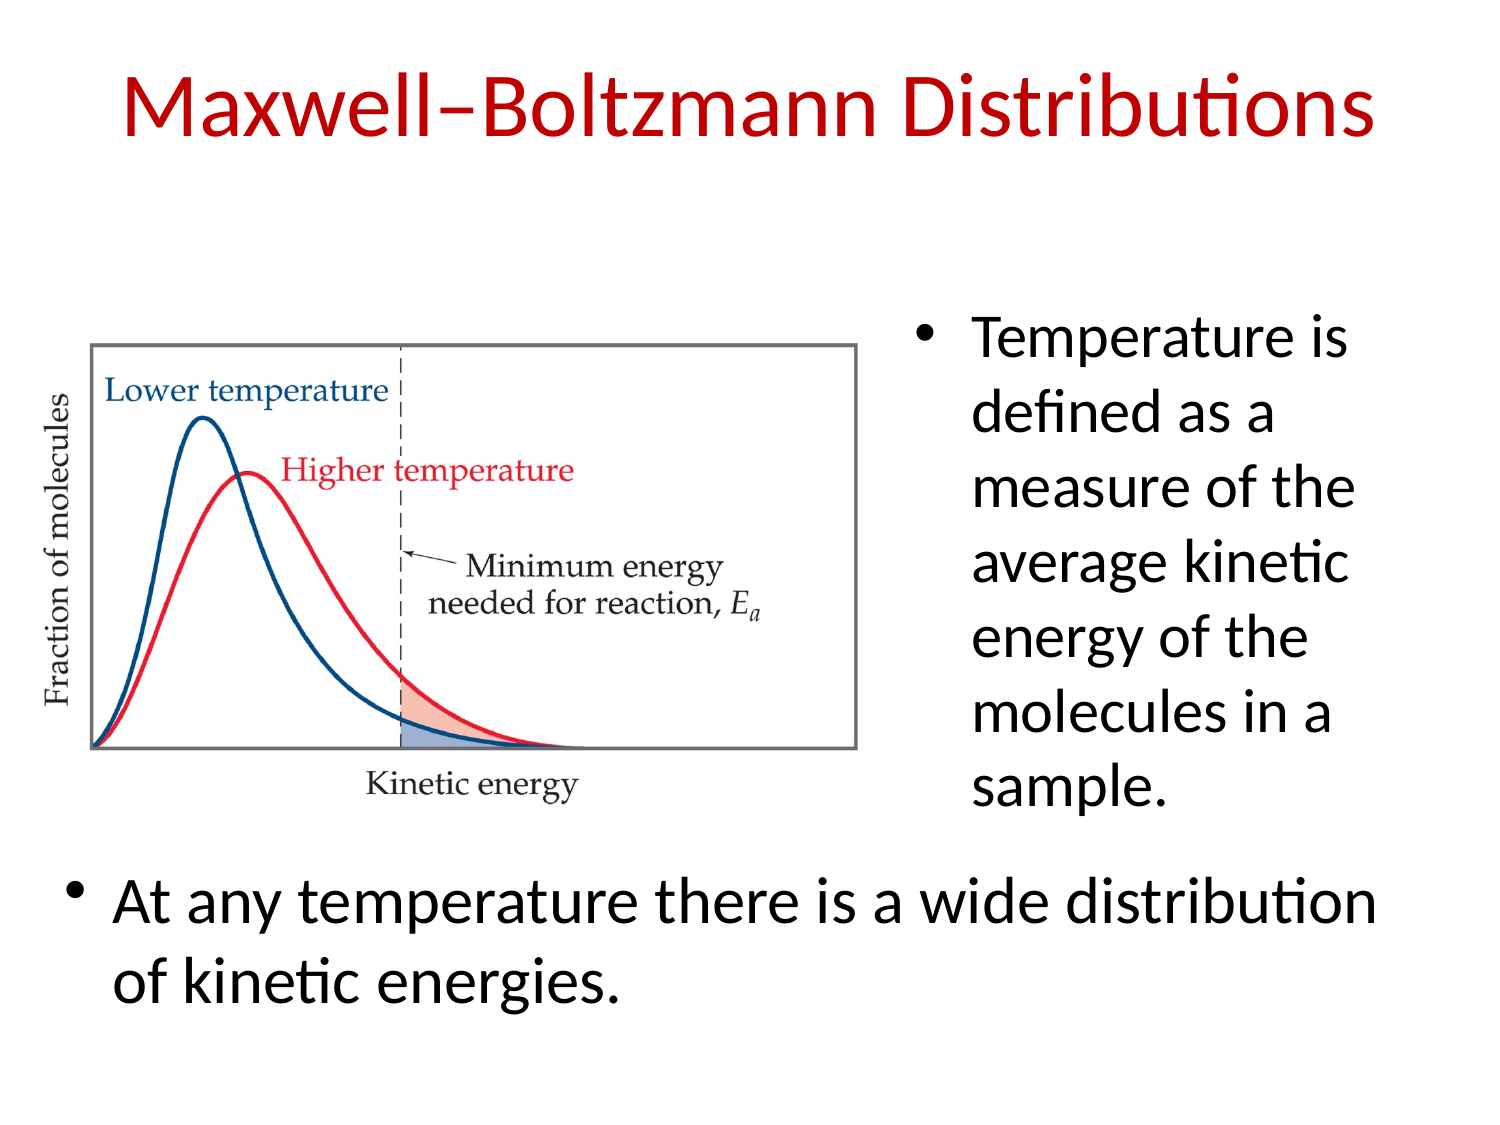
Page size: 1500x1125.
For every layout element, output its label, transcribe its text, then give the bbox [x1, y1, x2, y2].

text_box At any temperature there is a wide distribution of kinetic energies. [49, 849, 1463, 1025]
picture [37, 336, 863, 807]
text_box Maxwell–Boltzmann Distributions [42, 37, 1456, 225]
text_box Temperature is defined as a measure of the average kinetic energy of the molecules in a sample. [900, 287, 1450, 825]
